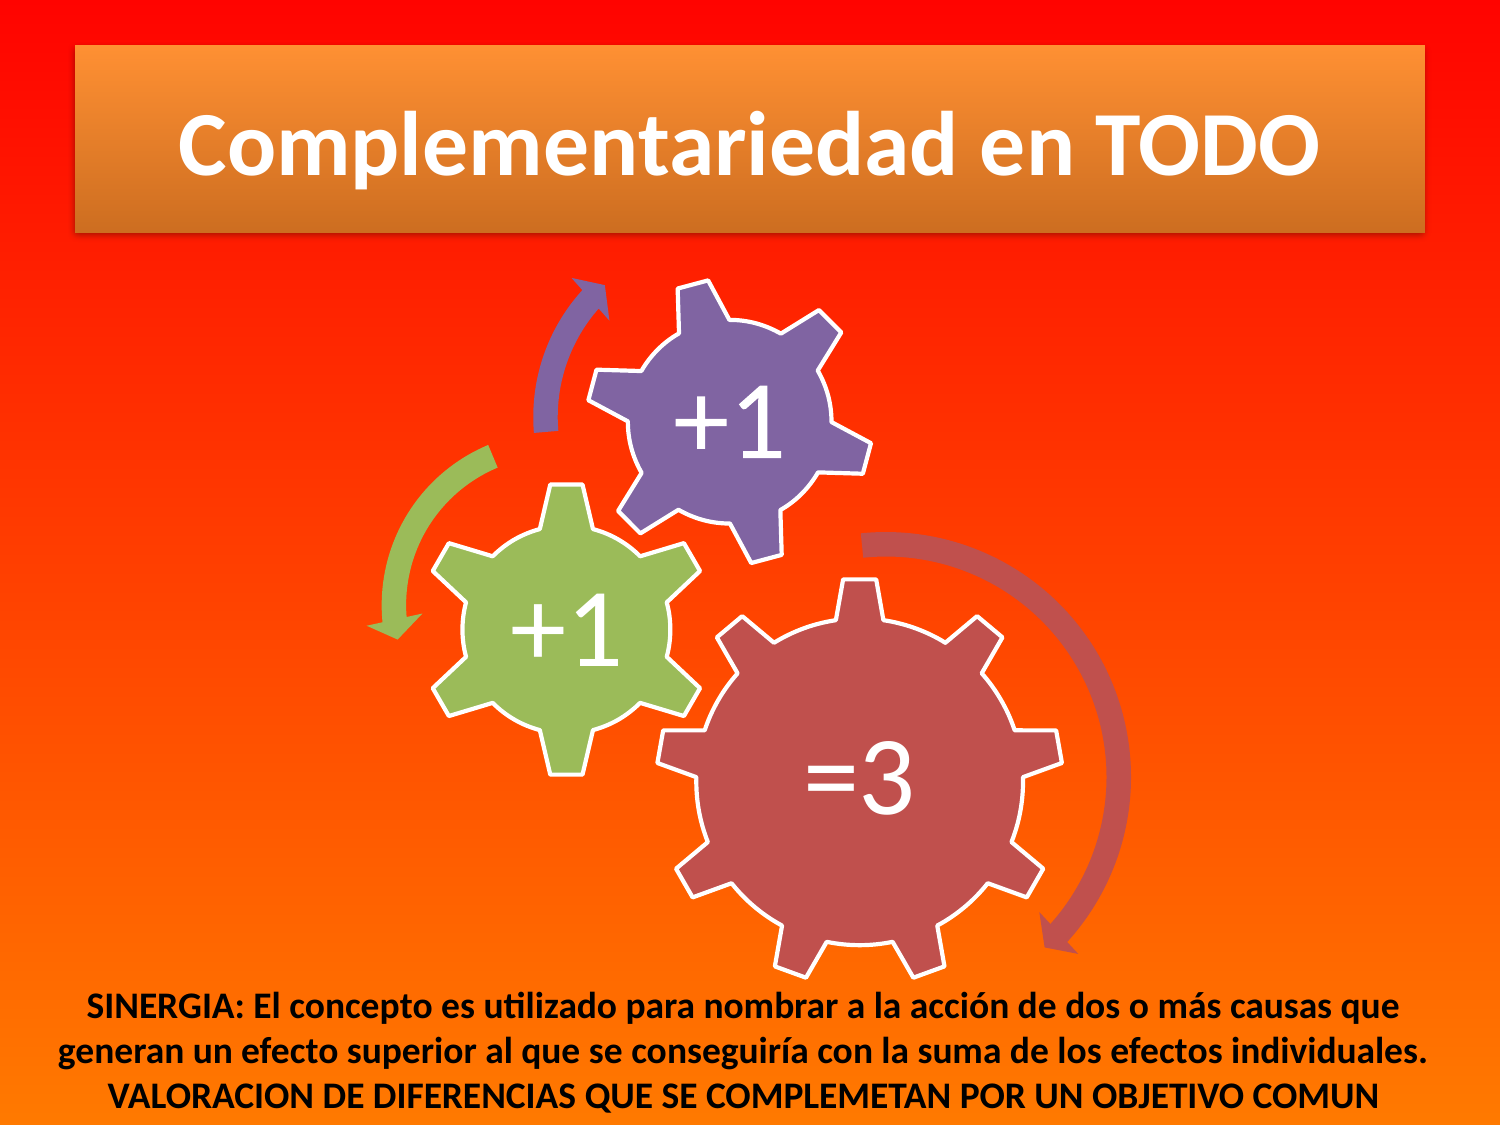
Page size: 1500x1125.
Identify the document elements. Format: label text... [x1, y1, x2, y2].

text_box SINERGIA: El concepto es utilizado para nombrar a la acción de dos o más causas que generan un efecto superior al que se conseguiría con la suma de los efectos individuales. VALORACION DE DIFERENCIAS QUE SE COMPLEMETAN POR UN OBJETIVO COMUN [29, 973, 1459, 1124]
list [17, 243, 1368, 987]
title Complementariedad en TODO [75, 45, 1425, 233]
